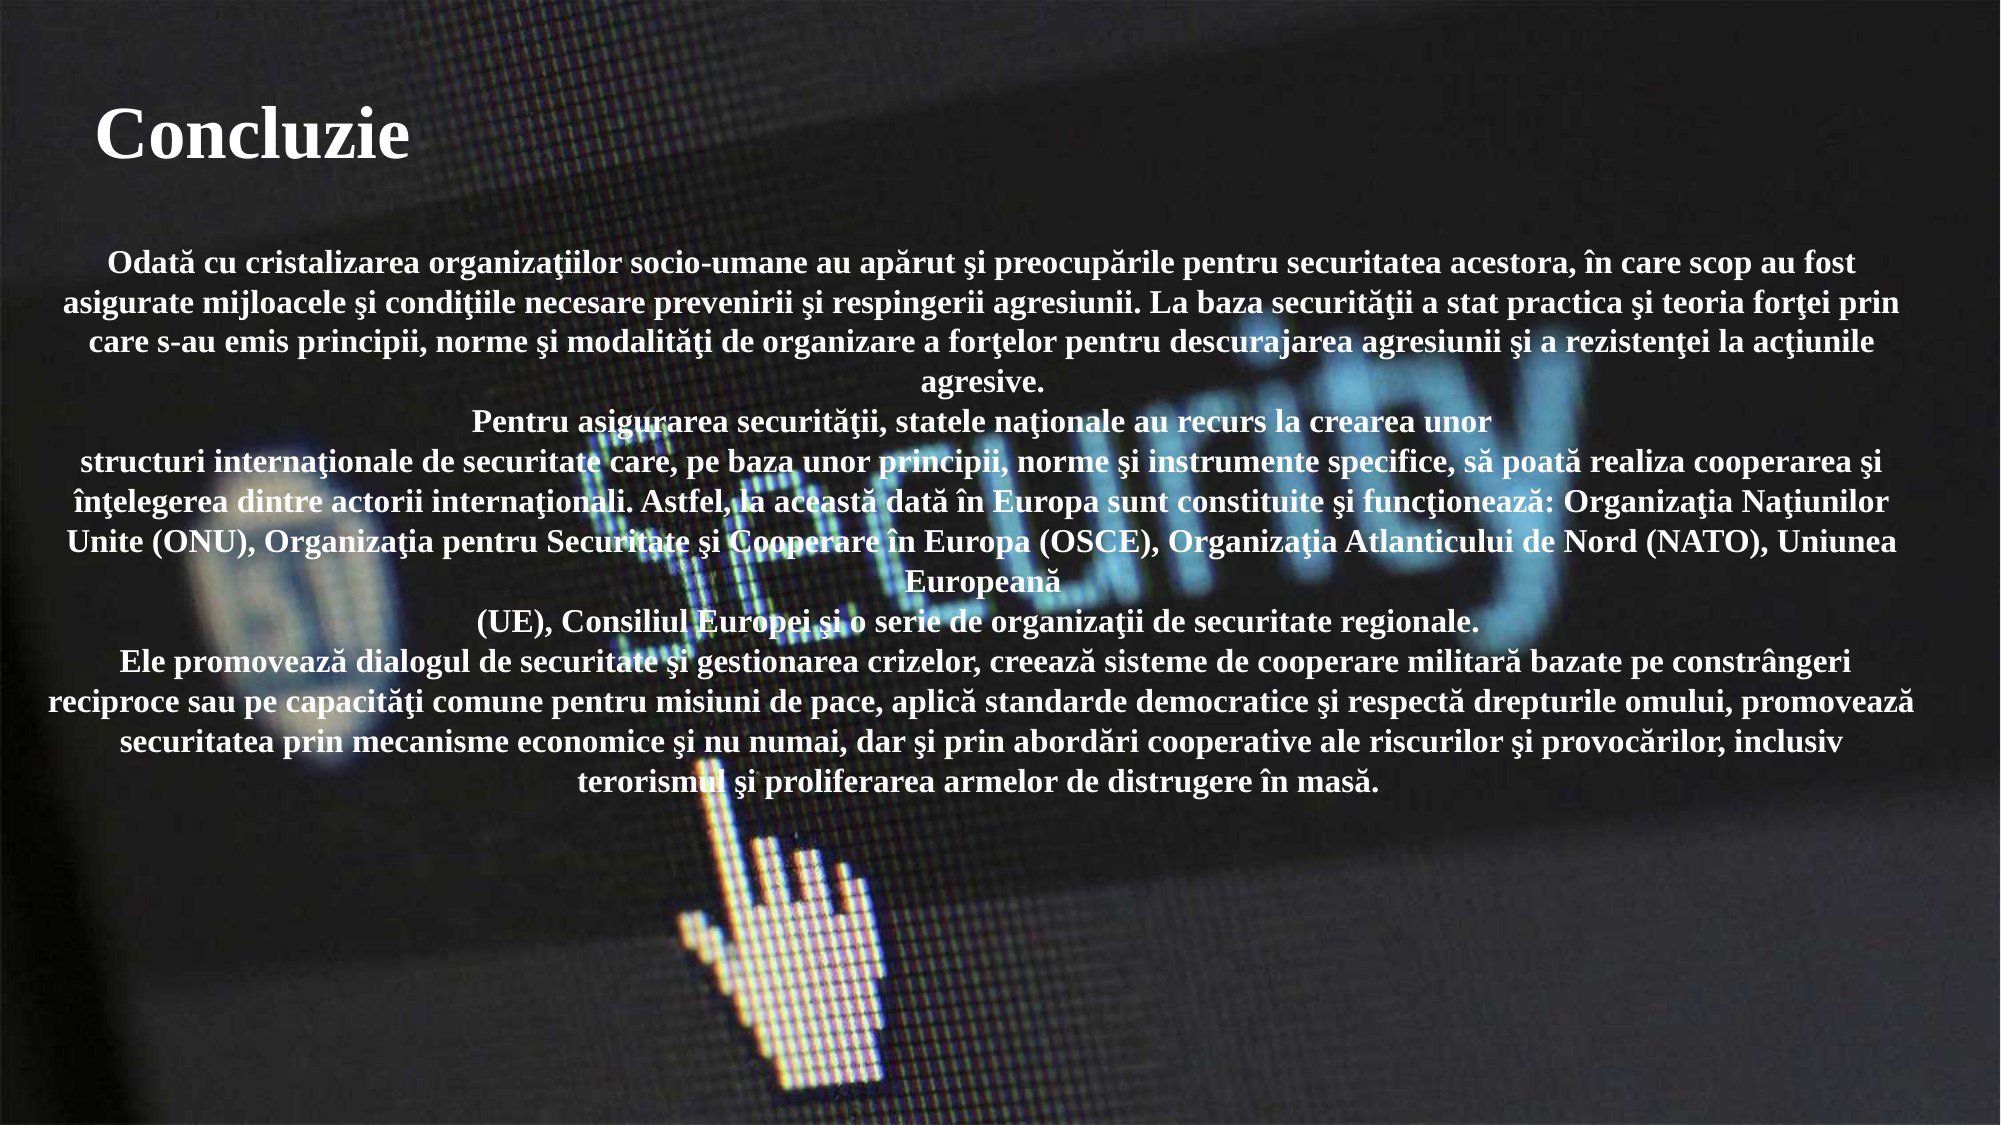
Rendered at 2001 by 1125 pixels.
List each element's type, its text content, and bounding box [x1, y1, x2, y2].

text_box Concluzie [79, 76, 426, 182]
text_box Odată cu cristalizarea organizaţiilor socio-umane au apărut şi preocupările pentru securitatea acestora, în care scop au fost asigurate mijloacele şi condiţiile necesare prevenirii şi respingerii agresiunii. La baza securităţii a stat practica şi teoria forţei prin care s-au emis principii, norme şi modalităţi de organizare a forţelor pentru descurajarea agresiunii şi a rezistenţei la acţiunile agresive. Pentru asigurarea securităţii, statele naţionale au recurs la crearea unor structuri internaţionale de securitate care, pe baza unor principii, norme şi instrumente specifice, să poată realiza cooperarea şi înţelegerea dintre actorii internaţionali. Astfel, la această dată în Europa sunt constituite şi funcţionează: Organizaţia Naţiunilor Unite (ONU), Organizaţia pentru Securitate şi Cooperare în Europa (OSCE), Organizaţia Atlanticului de Nord (NATO), Uniunea Europeană (UE), Consiliul Europei şi o serie de organizaţii de securitate regionale. Ele promovează dialogul de securitate şi gestionarea crizelor, creează sisteme de cooperare militară bazate pe constrângeri reciproce sau pe capacităţi comune pentru misiuni de pace, aplică standarde democratice şi respectă drepturile omului, promovează securitatea prin mecanisme economice şi nu numai, dar şi prin abordări cooperative ale riscurilor şi provocărilor, inclusiv terorismul şi proliferarea armelor de distrugere în masă. [31, 232, 1935, 807]
picture [0, 0, 2001, 1125]
